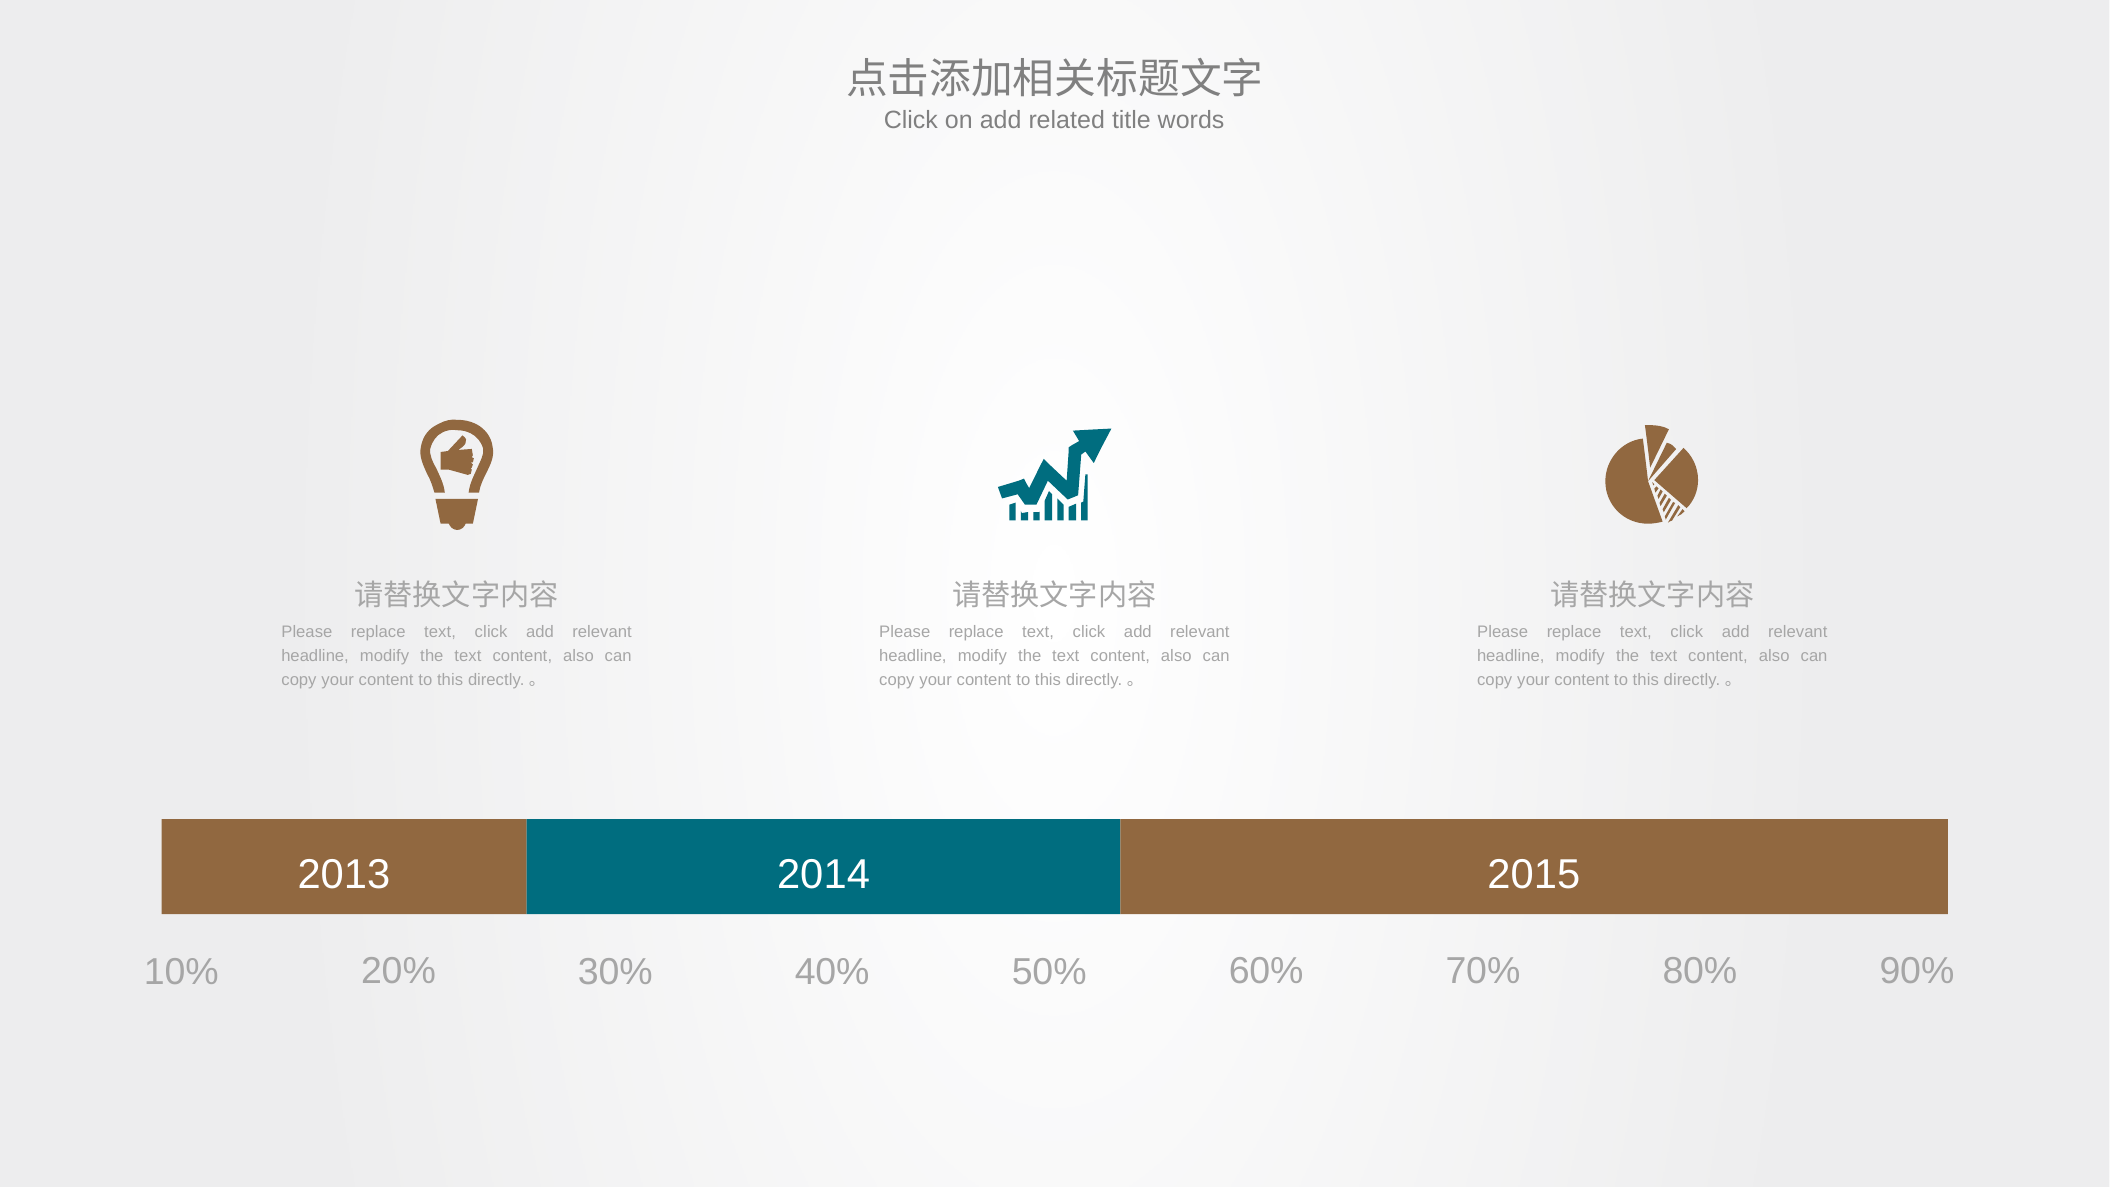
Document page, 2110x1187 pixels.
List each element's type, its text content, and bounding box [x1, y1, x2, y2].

text_box [420, 419, 494, 493]
text_box [1020, 510, 1029, 521]
text_box [1057, 498, 1064, 521]
text_box 点击添加相关标题文字 [803, 44, 1307, 107]
text_box [1654, 447, 1699, 509]
text_box 10% [129, 930, 234, 1000]
text_box 2014 [526, 818, 1119, 915]
text_box 70% [1430, 929, 1536, 999]
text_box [266, 561, 647, 698]
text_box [864, 561, 1245, 698]
text_box Click on add related title words [864, 95, 1246, 158]
text_box 30% [563, 930, 668, 1000]
text_box 20% [346, 929, 451, 999]
text_box 2015 [1119, 818, 1949, 915]
text_box 2013 [161, 818, 526, 915]
text_box [435, 498, 479, 530]
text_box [1462, 561, 1843, 698]
text_box 60% [1213, 929, 1319, 999]
text_box [1044, 491, 1053, 521]
text_box [997, 428, 1112, 505]
text_box [1009, 502, 1016, 521]
text_box [1068, 503, 1077, 521]
text_box 50% [997, 930, 1102, 1000]
text_box [1081, 474, 1088, 521]
picture [0, 0, 2110, 1187]
text_box 80% [1647, 929, 1753, 999]
text_box [1667, 505, 1685, 523]
text_box 90% [1864, 929, 1970, 999]
text_box 40% [780, 930, 885, 999]
text_box [1644, 425, 1669, 468]
text_box [1605, 438, 1677, 524]
text_box [1033, 510, 1040, 521]
